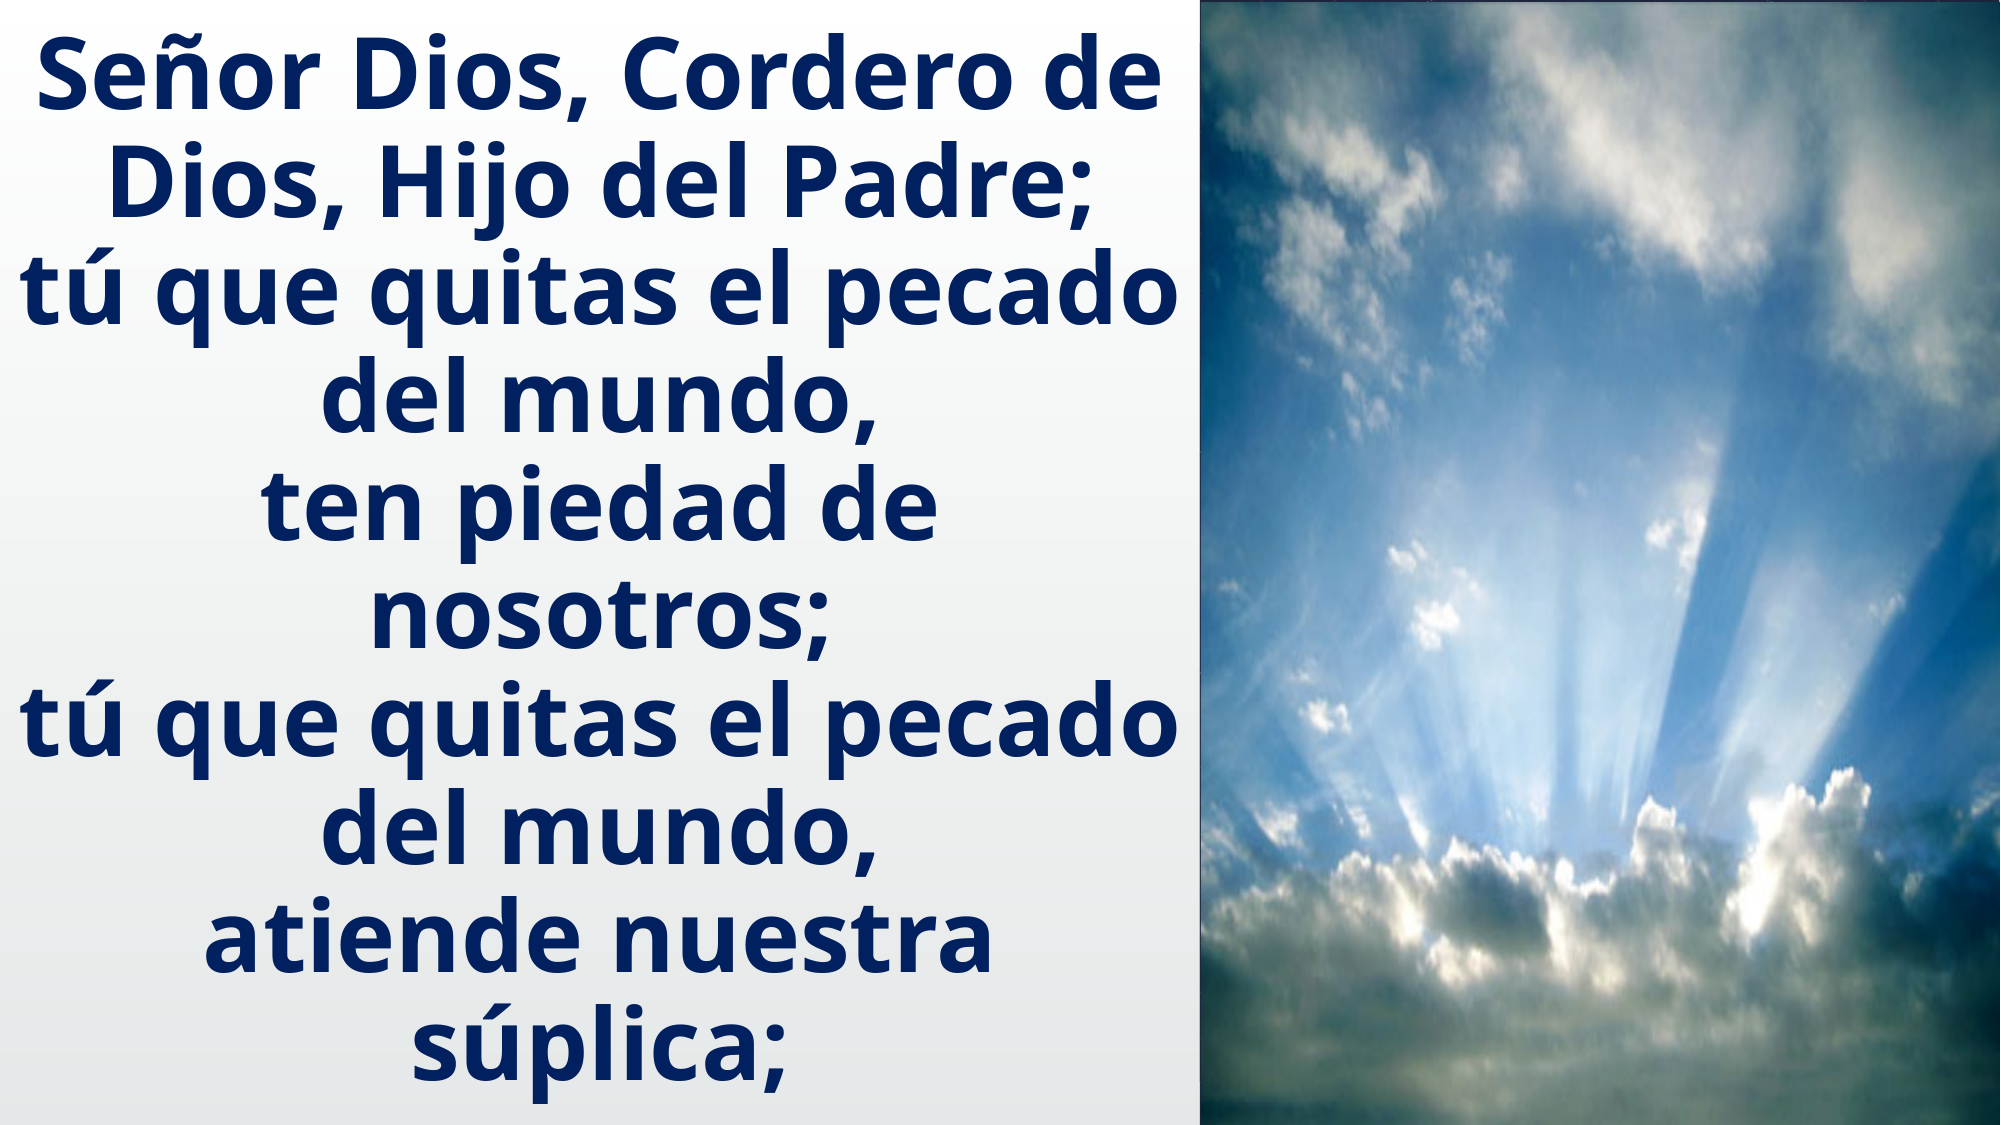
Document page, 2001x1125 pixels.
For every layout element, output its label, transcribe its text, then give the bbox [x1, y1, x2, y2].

picture [1200, 0, 2000, 1125]
title Señor Dios, Cordero de Dios, Hijo del Padre; tú que quitas el pecado del mundo, ten piedad de nosotros; tú que quitas el pecado del mundo, atiende nuestra súplica; [0, 0, 1200, 1125]
picture [1993, 937, 2000, 950]
